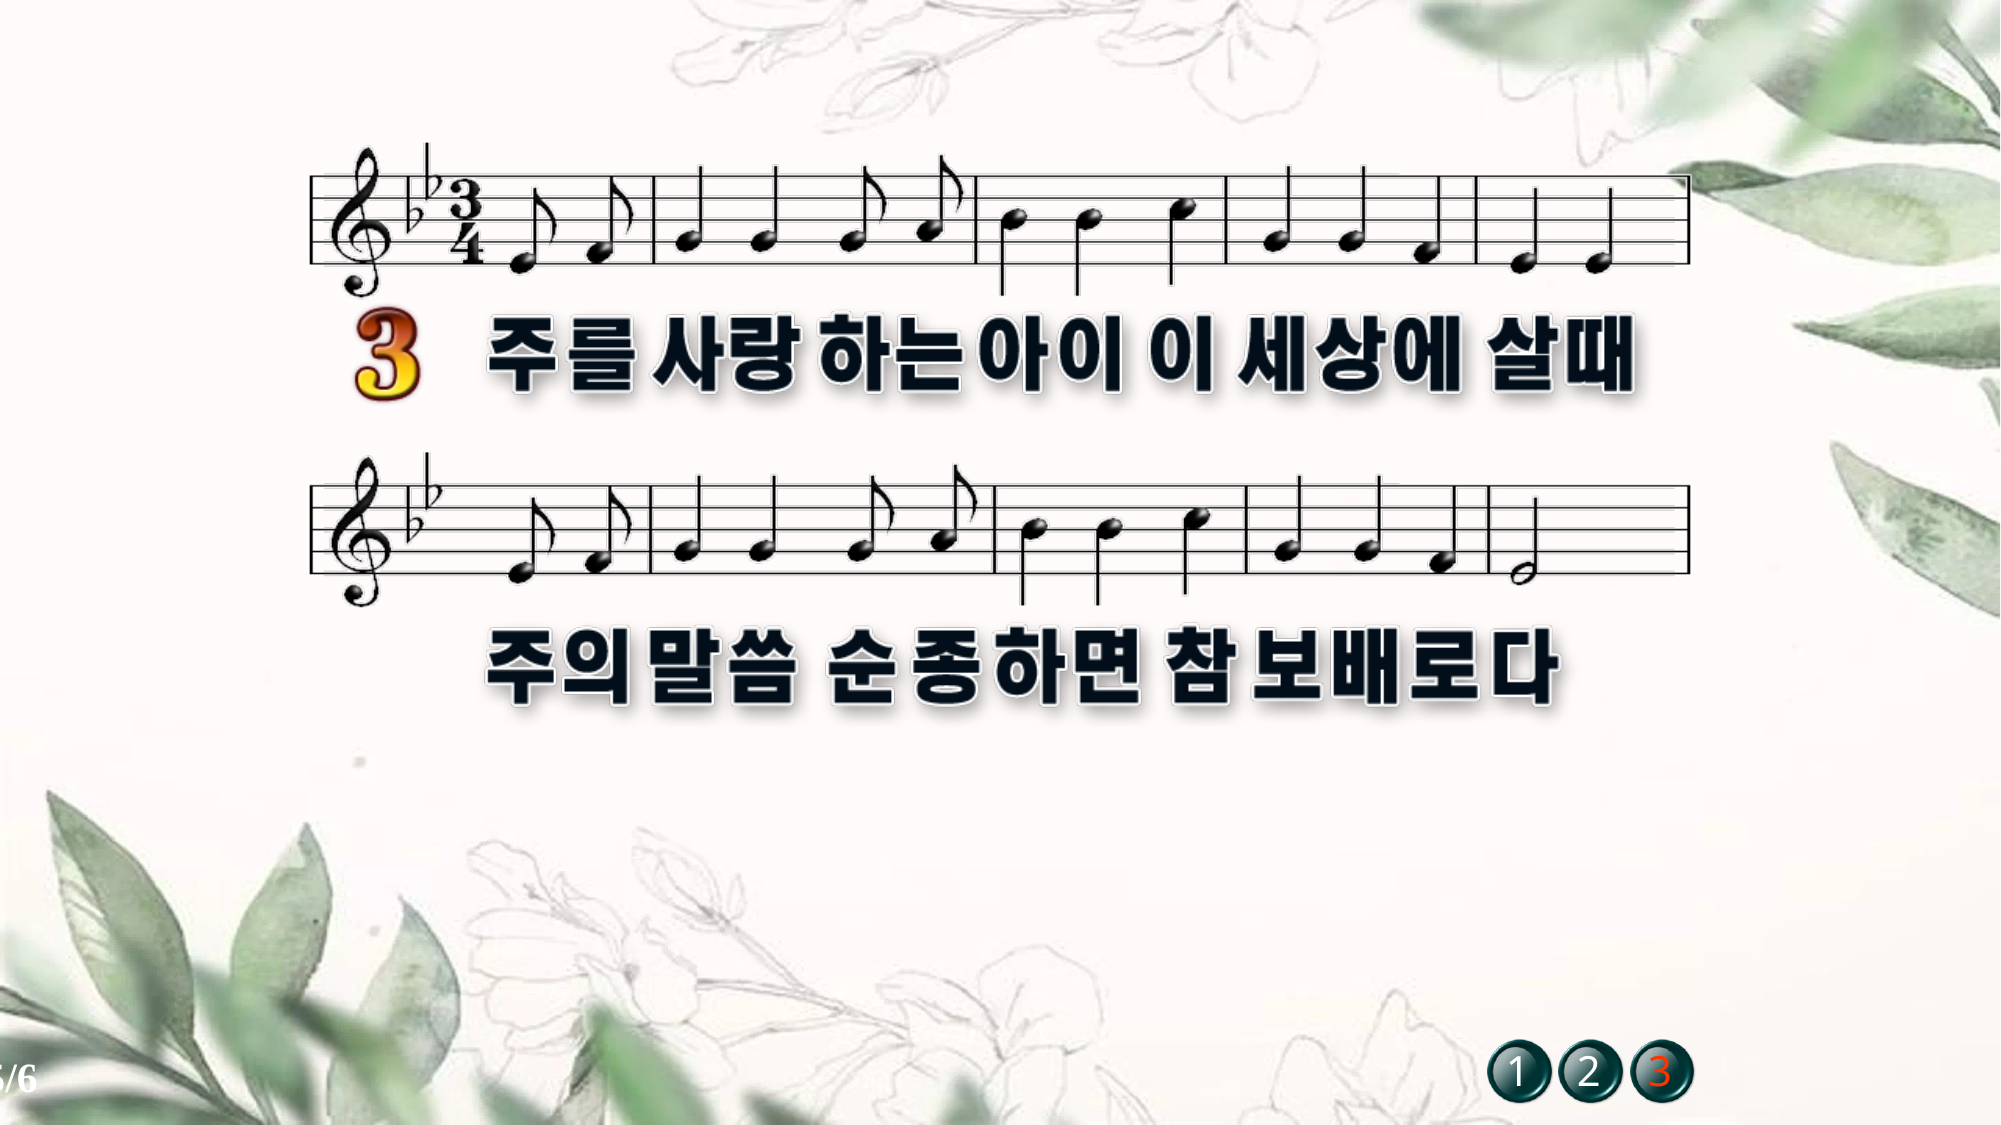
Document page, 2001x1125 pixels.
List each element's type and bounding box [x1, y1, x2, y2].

picture [0, 0, 2001, 1125]
text_box [1555, 1035, 1626, 1106]
text_box [1484, 1035, 1555, 1106]
text_box [1627, 1035, 1697, 1106]
